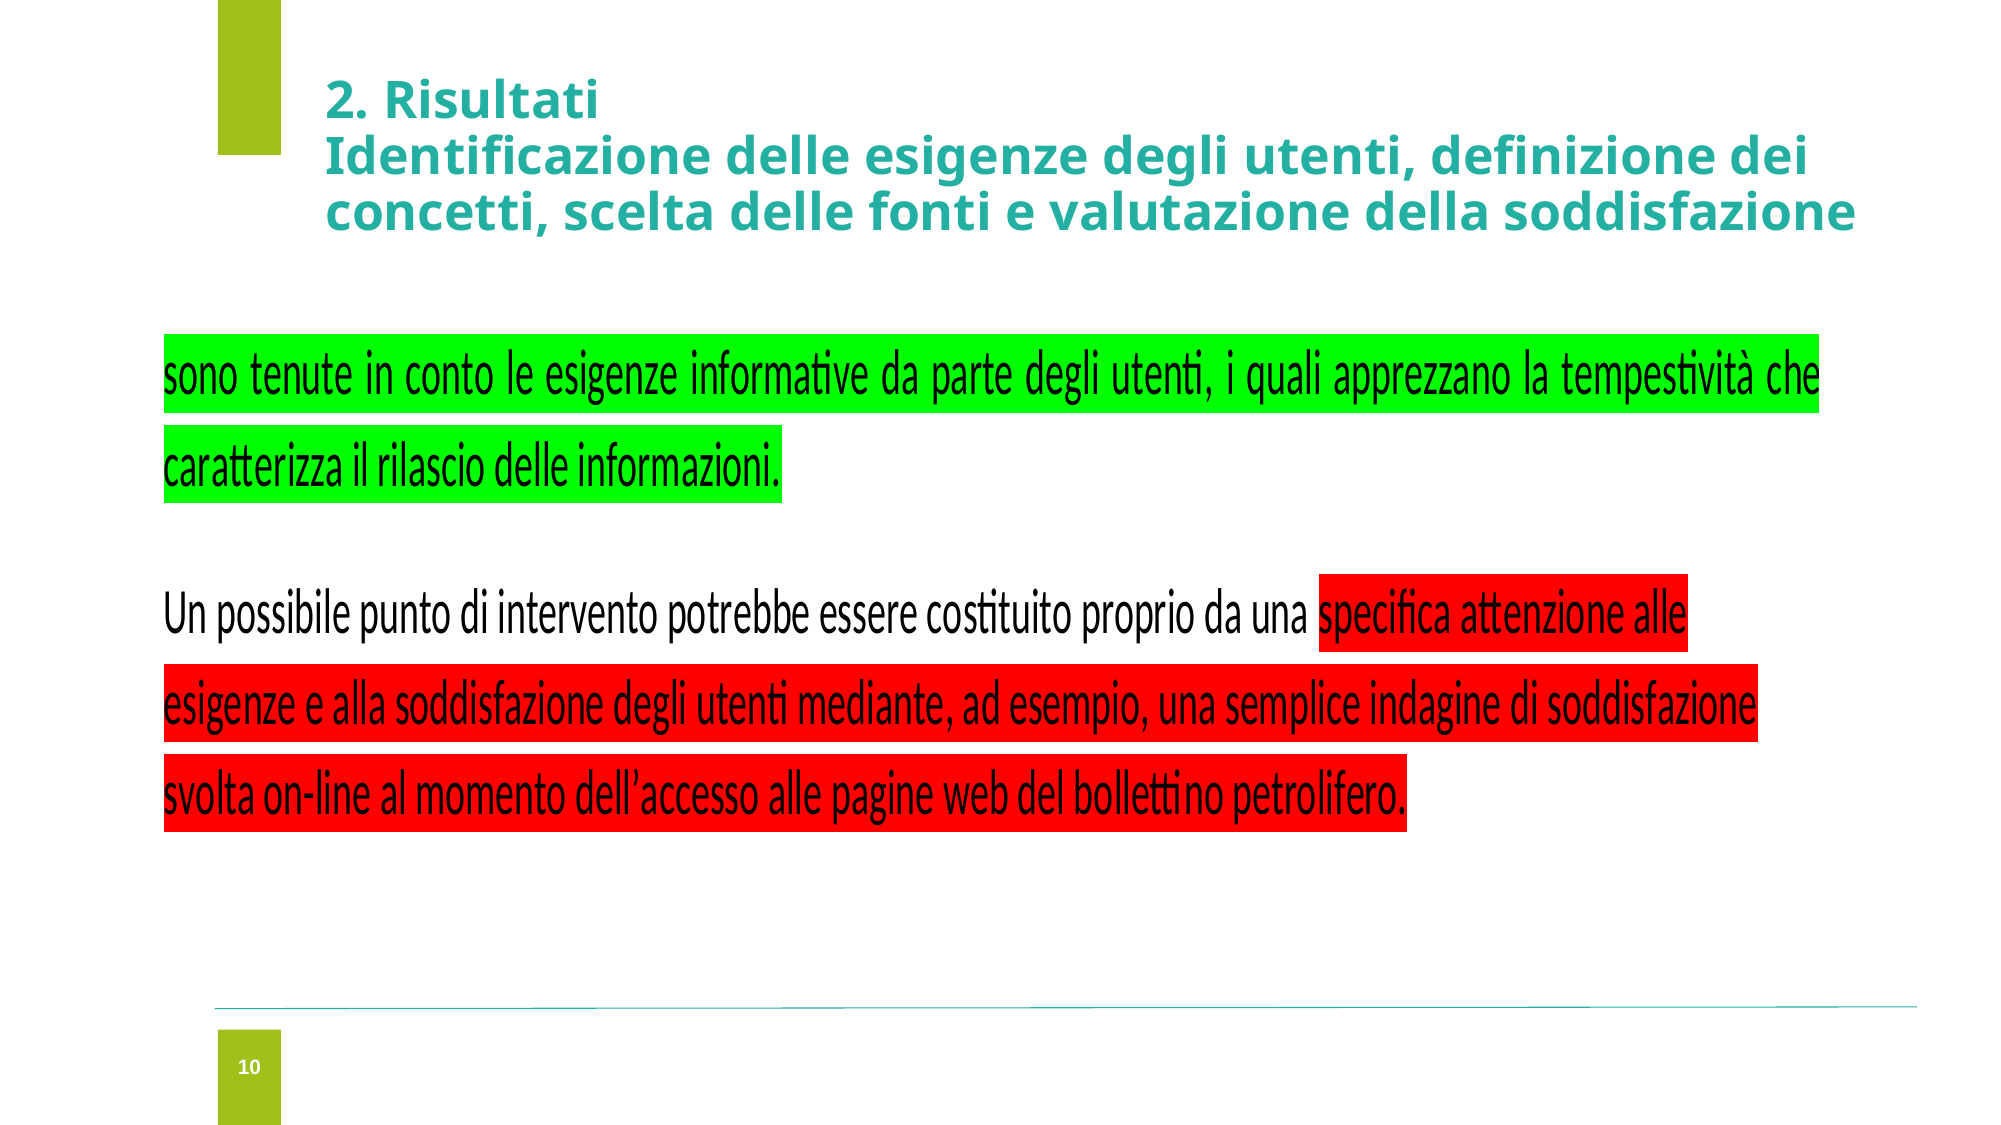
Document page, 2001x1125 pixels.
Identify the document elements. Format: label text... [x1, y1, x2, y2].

picture [163, 334, 1819, 904]
slide_number 9 [217, 1036, 281, 1097]
title 2. Risultati Identificazione delle esigenze degli utenti, definizione dei concetti, scelta delle fonti e valutazione della soddisfazione [325, 32, 1877, 304]
